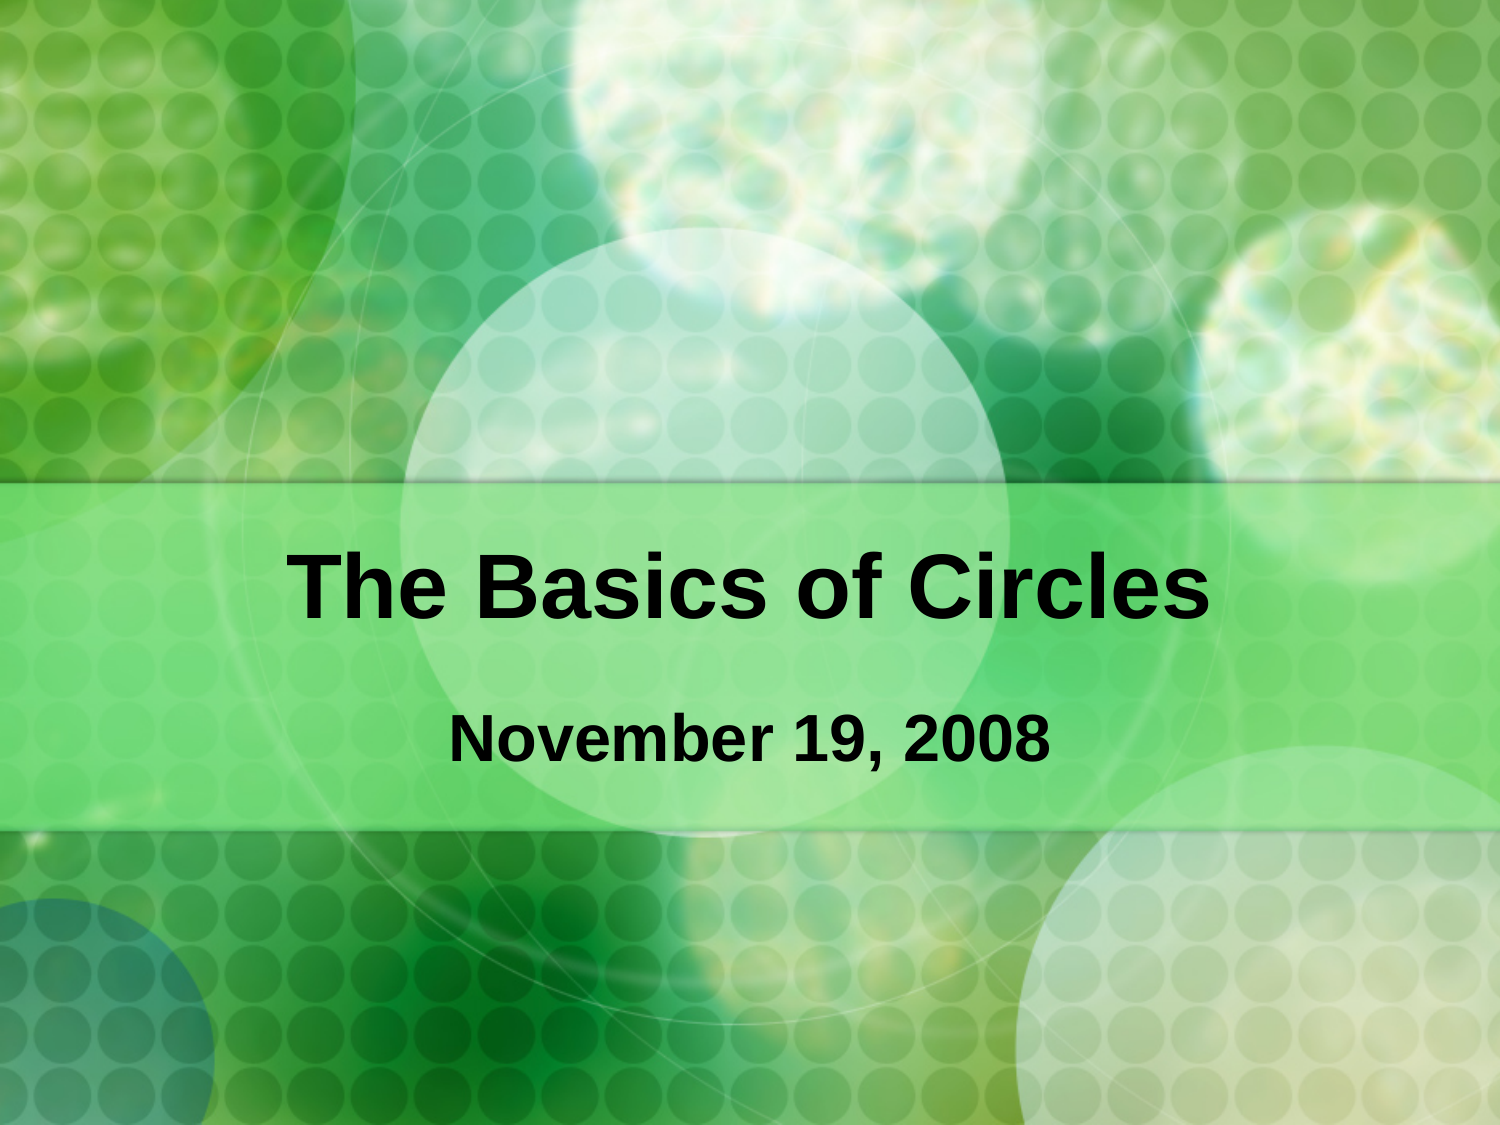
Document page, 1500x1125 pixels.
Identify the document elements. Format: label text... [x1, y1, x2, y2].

title The Basics of Circles [24, 474, 1476, 687]
picture [0, 0, 1500, 1125]
subtitle November 19, 2008 [24, 687, 1476, 838]
